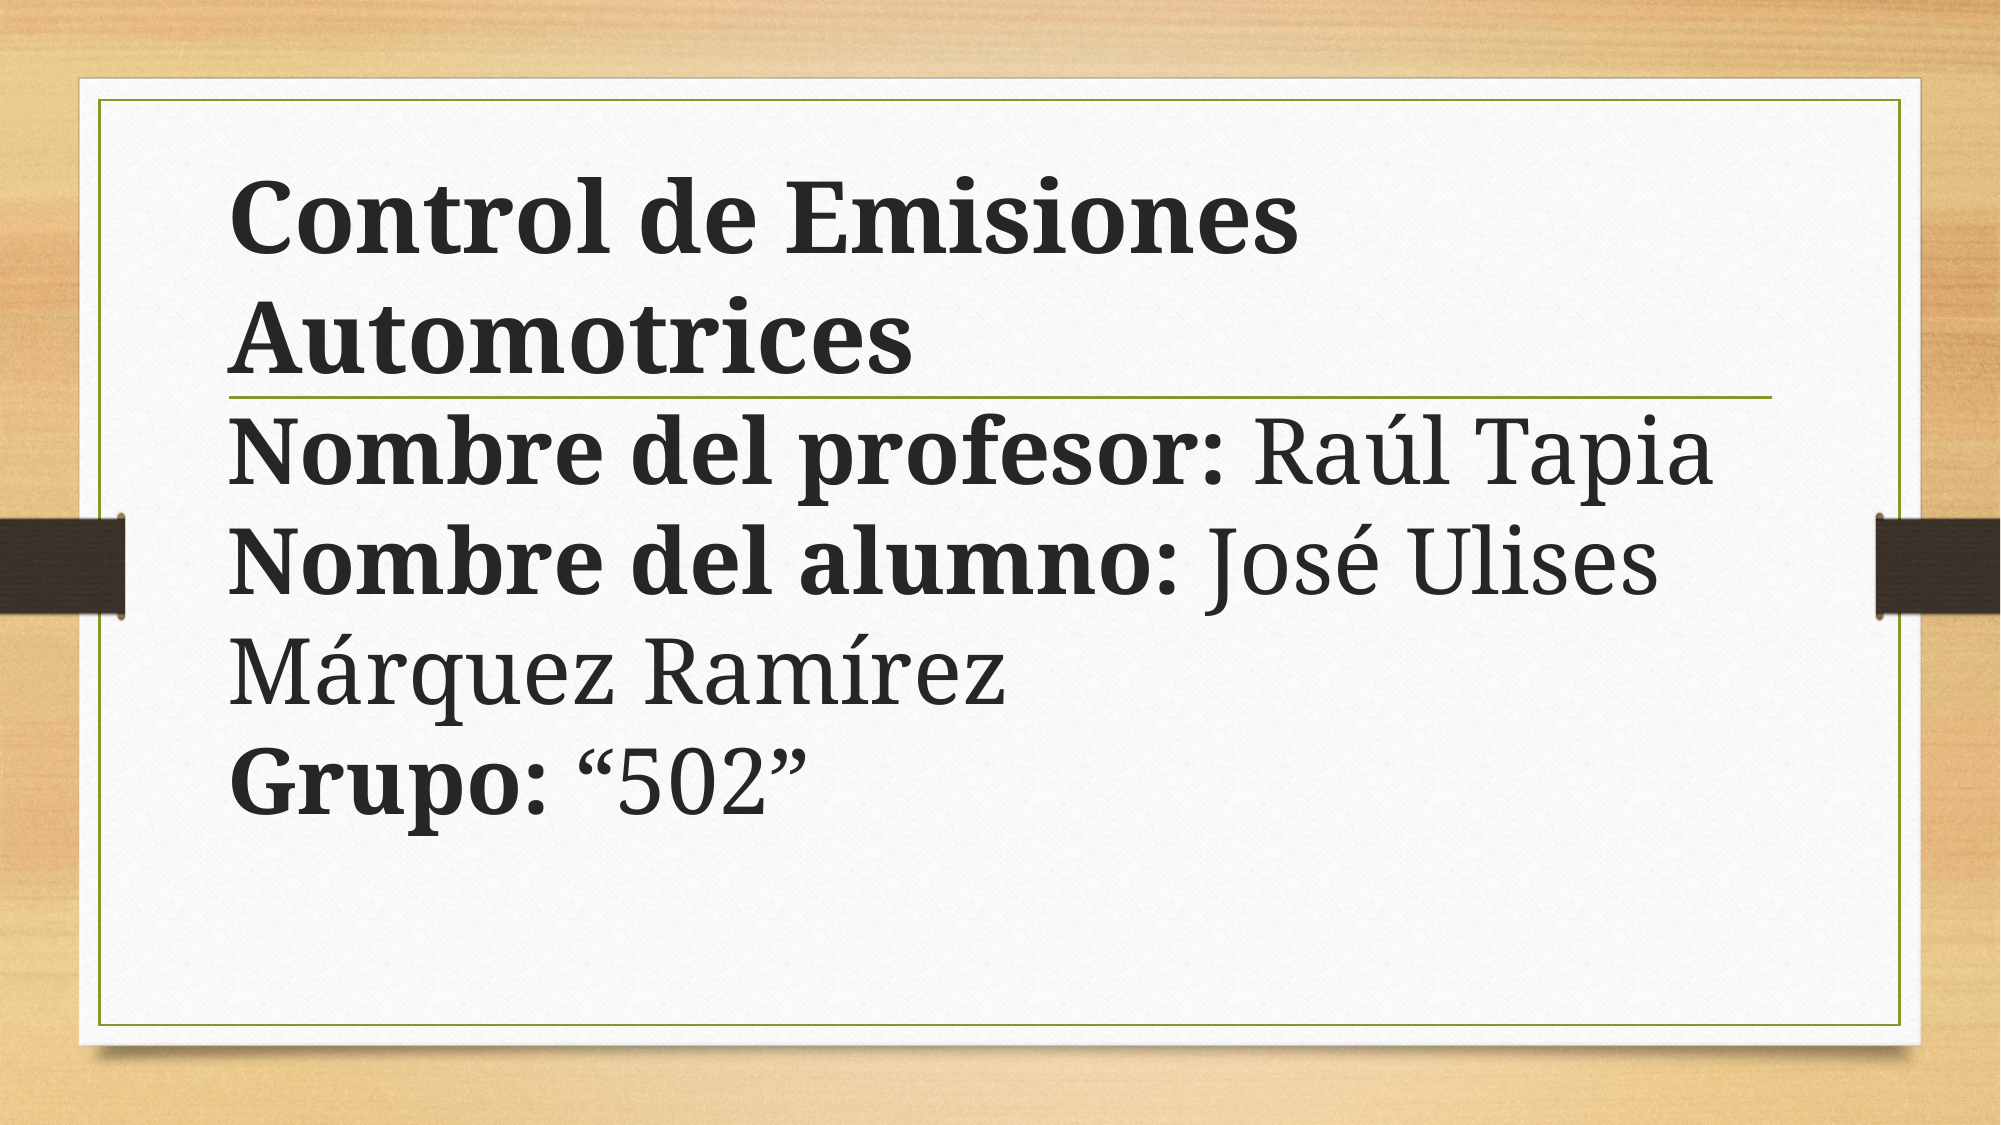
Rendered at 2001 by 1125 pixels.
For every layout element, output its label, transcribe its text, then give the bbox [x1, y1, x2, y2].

title Control de Emisiones Automotrices Nombre del profesor: Raúl Tapia Nombre del alumno: José Ulises Márquez Ramírez Grupo: “502” [212, 161, 1788, 825]
picture [0, 0, 2001, 1125]
